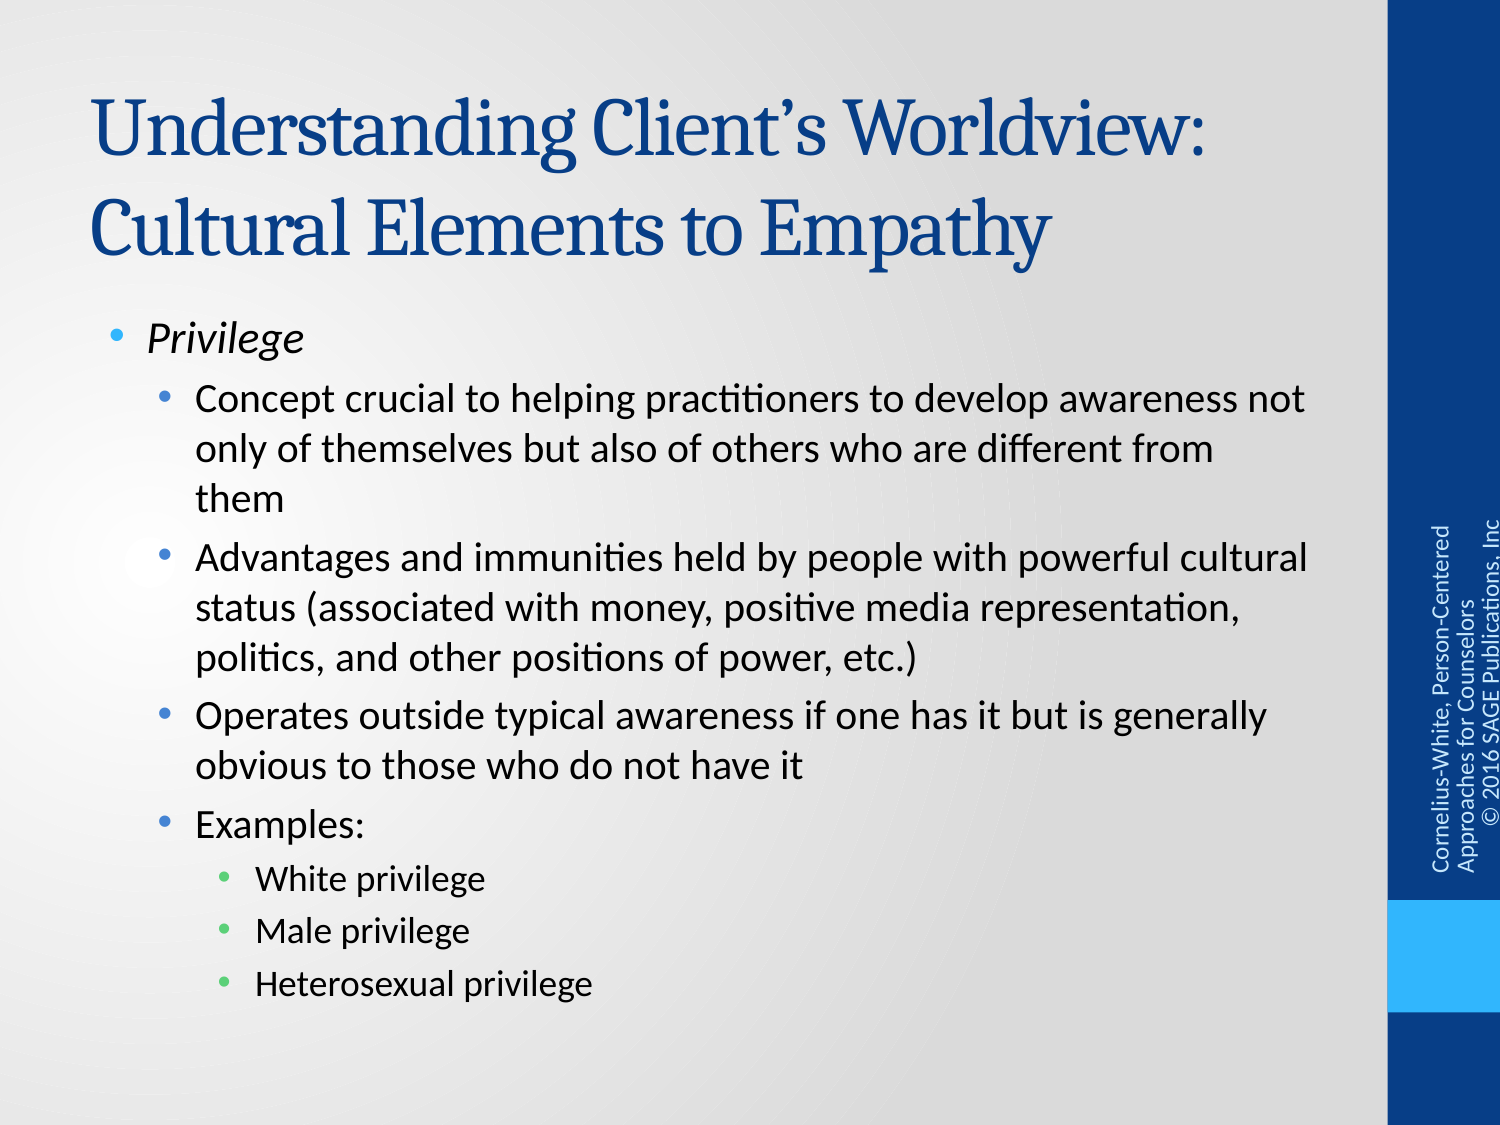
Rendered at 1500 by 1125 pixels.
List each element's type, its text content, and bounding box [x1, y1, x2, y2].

title Understanding Client’s Worldview: Cultural Elements to Empathy [75, 45, 1325, 299]
footer Cornelius-White, Person-Centered Approaches for Counselors © 2016 SAGE Publications, Inc. [1408, 500, 1469, 889]
list Privilege Concept crucial to helping practitioners to develop awareness not only of themselves but also of others who are different from them Advantages and immunities held by people with powerful cultural status (associated with money, positive media representation, politics, and other positions of power, etc.) Operates outside typical awareness if one has it but is generally obvious to those who do not have it Examples: White privilege Male privilege Heterosexual privilege [75, 299, 1325, 1050]
